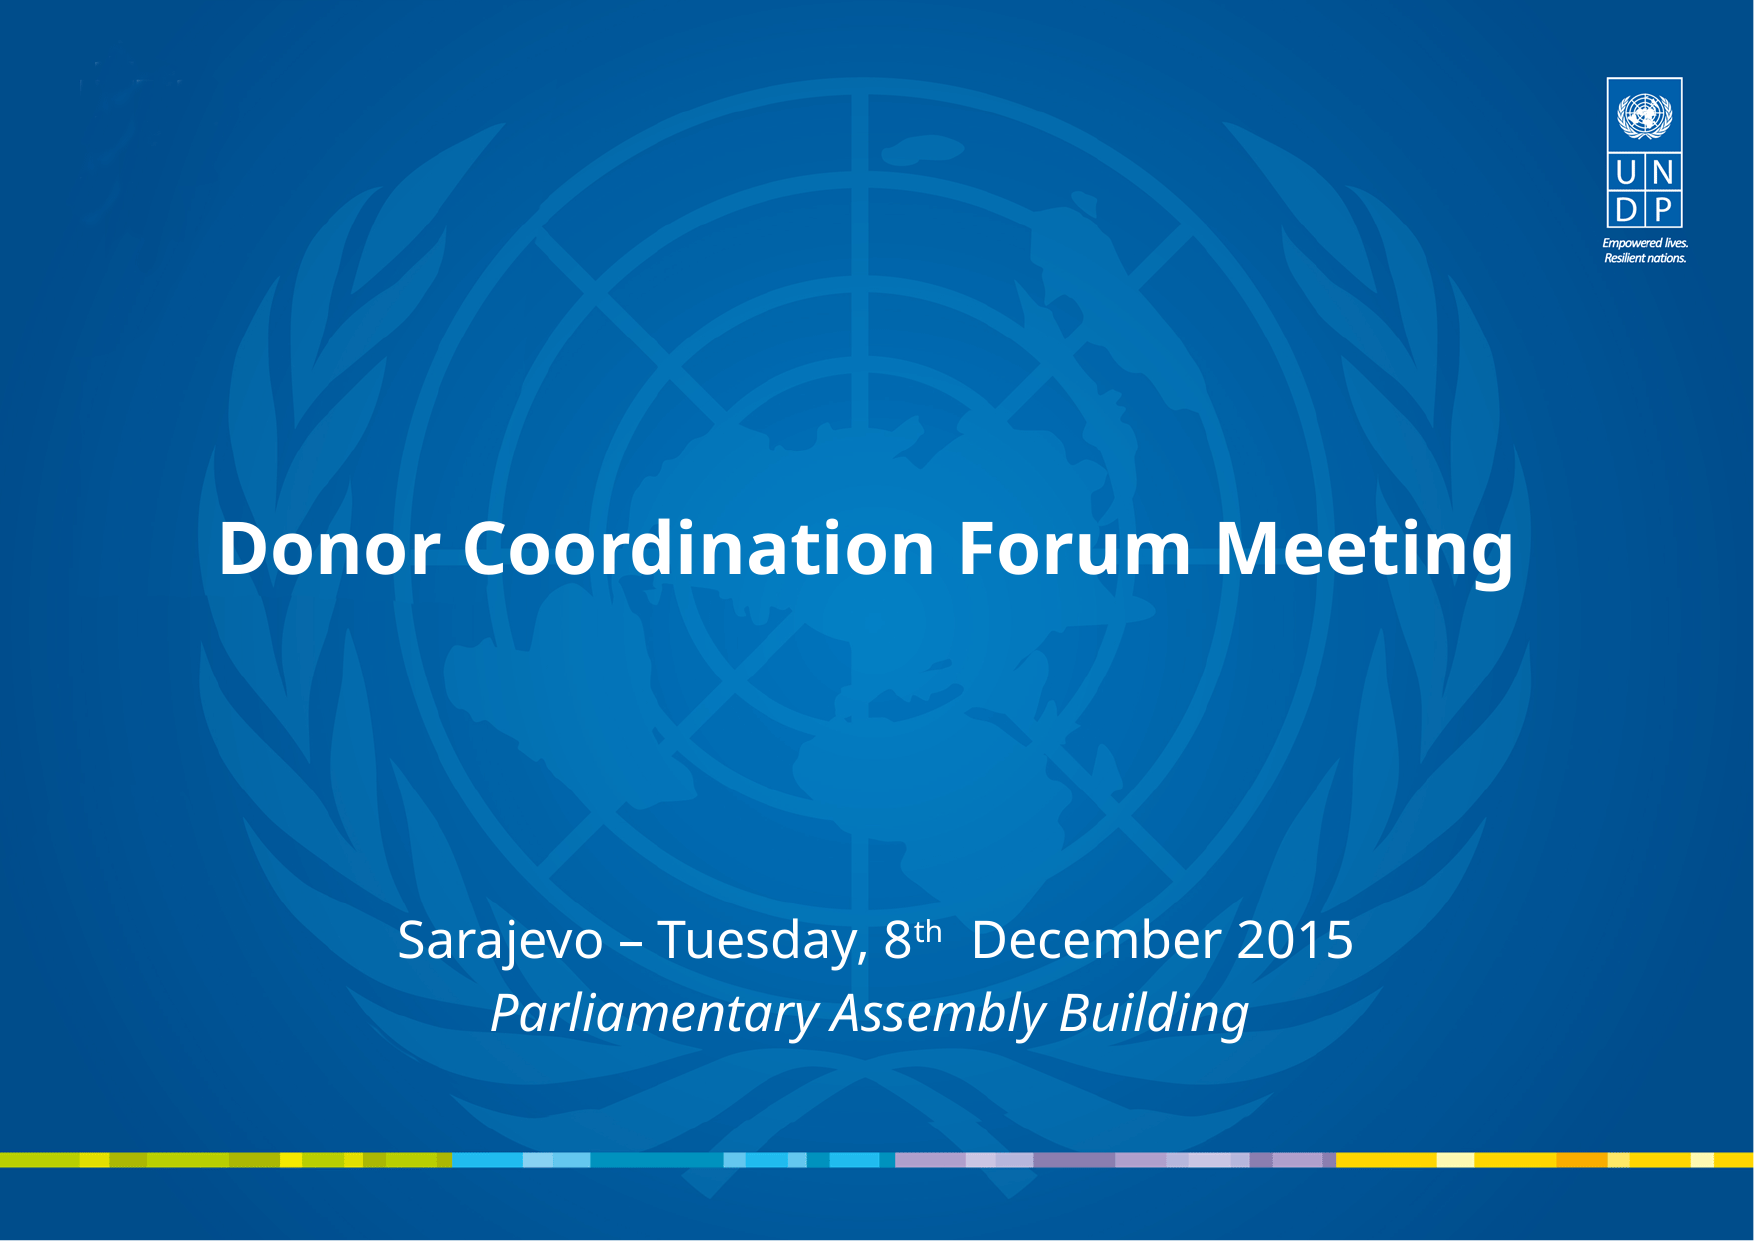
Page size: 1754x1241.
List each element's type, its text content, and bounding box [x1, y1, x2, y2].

picture [0, 0, 1754, 1241]
list Donor Coordination Forum Meeting Sarajevo – Tuesday, 8th December 2015 Parliamentary Assembly Building [87, 289, 1666, 1109]
